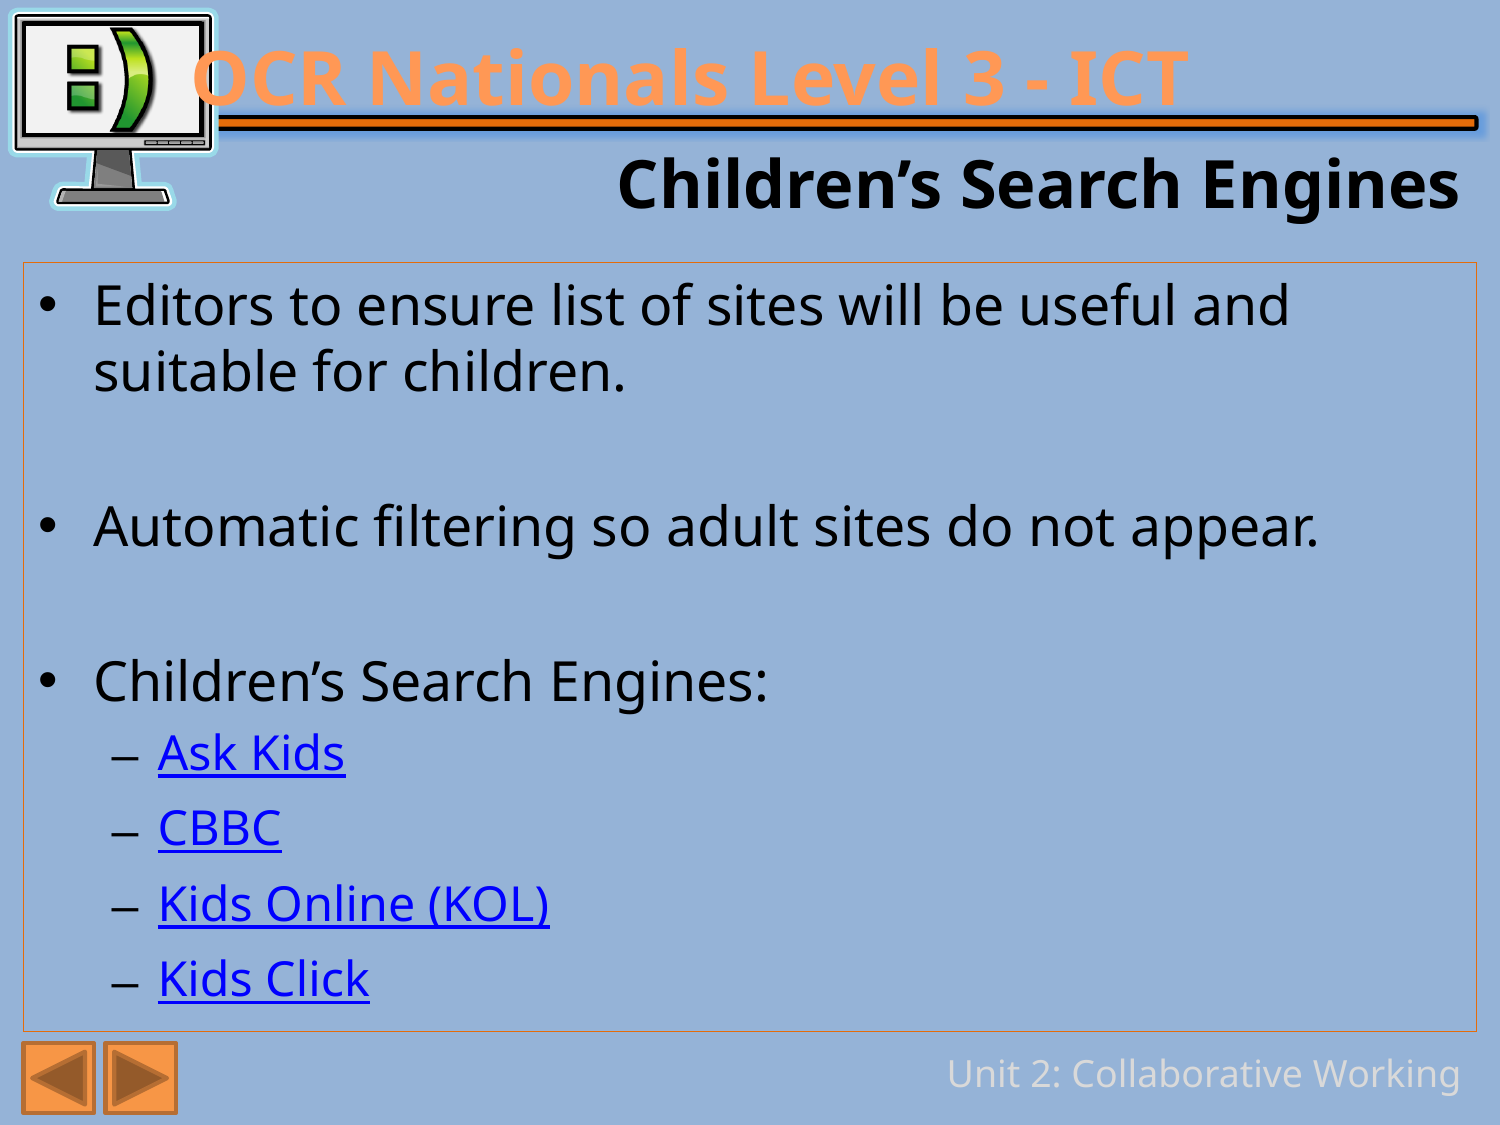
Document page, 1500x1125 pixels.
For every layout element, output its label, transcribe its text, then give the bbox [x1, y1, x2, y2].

title Children’s Search Engines [187, 117, 1477, 247]
picture [48, 21, 172, 139]
list Editors to ensure list of sites will be useful and suitable for children. Automatic filtering so adult sites do not appear. Children’s Search Engines: Ask Kids CBBC Kids Online (KOL) Kids Click [23, 262, 1477, 1032]
